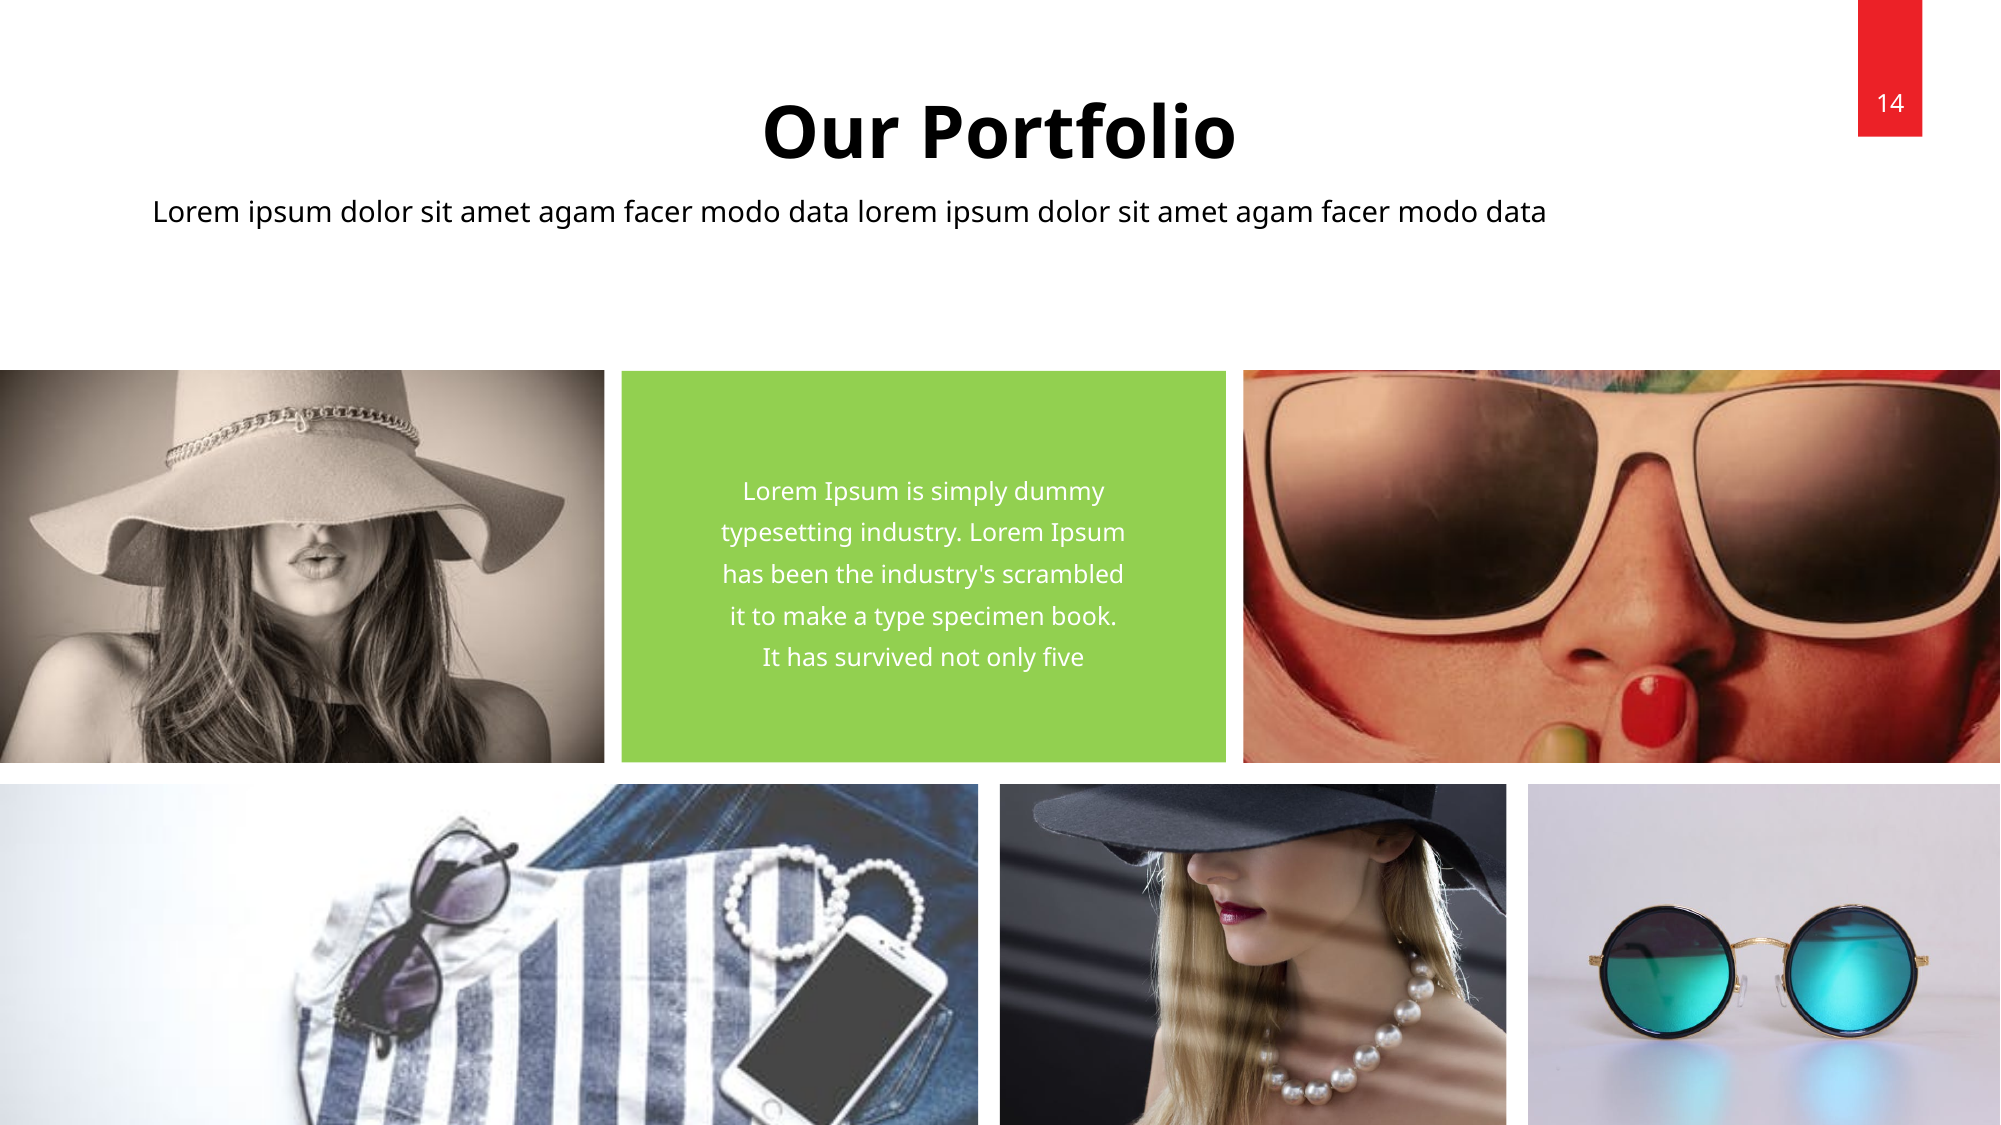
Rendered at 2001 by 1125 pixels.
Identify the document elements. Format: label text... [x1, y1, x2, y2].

picture [0, 370, 605, 763]
title Our Portfolio [137, 78, 1863, 186]
picture [1528, 784, 2000, 1125]
picture [999, 784, 1507, 1125]
text_box Lorem Ipsum is simply dummy typesetting industry. Lorem Ipsum has been the industry's scrambled it to make a type specimen book. It has survived not only five [704, 456, 1143, 680]
slide_number 14 [1863, 78, 1927, 130]
picture [1243, 370, 2000, 763]
text_box [621, 370, 1227, 763]
picture [0, 784, 979, 1125]
subtitle Lorem ipsum dolor sit amet agam facer modo data lorem ipsum dolor sit amet agam facer modo data [137, 186, 1863, 227]
